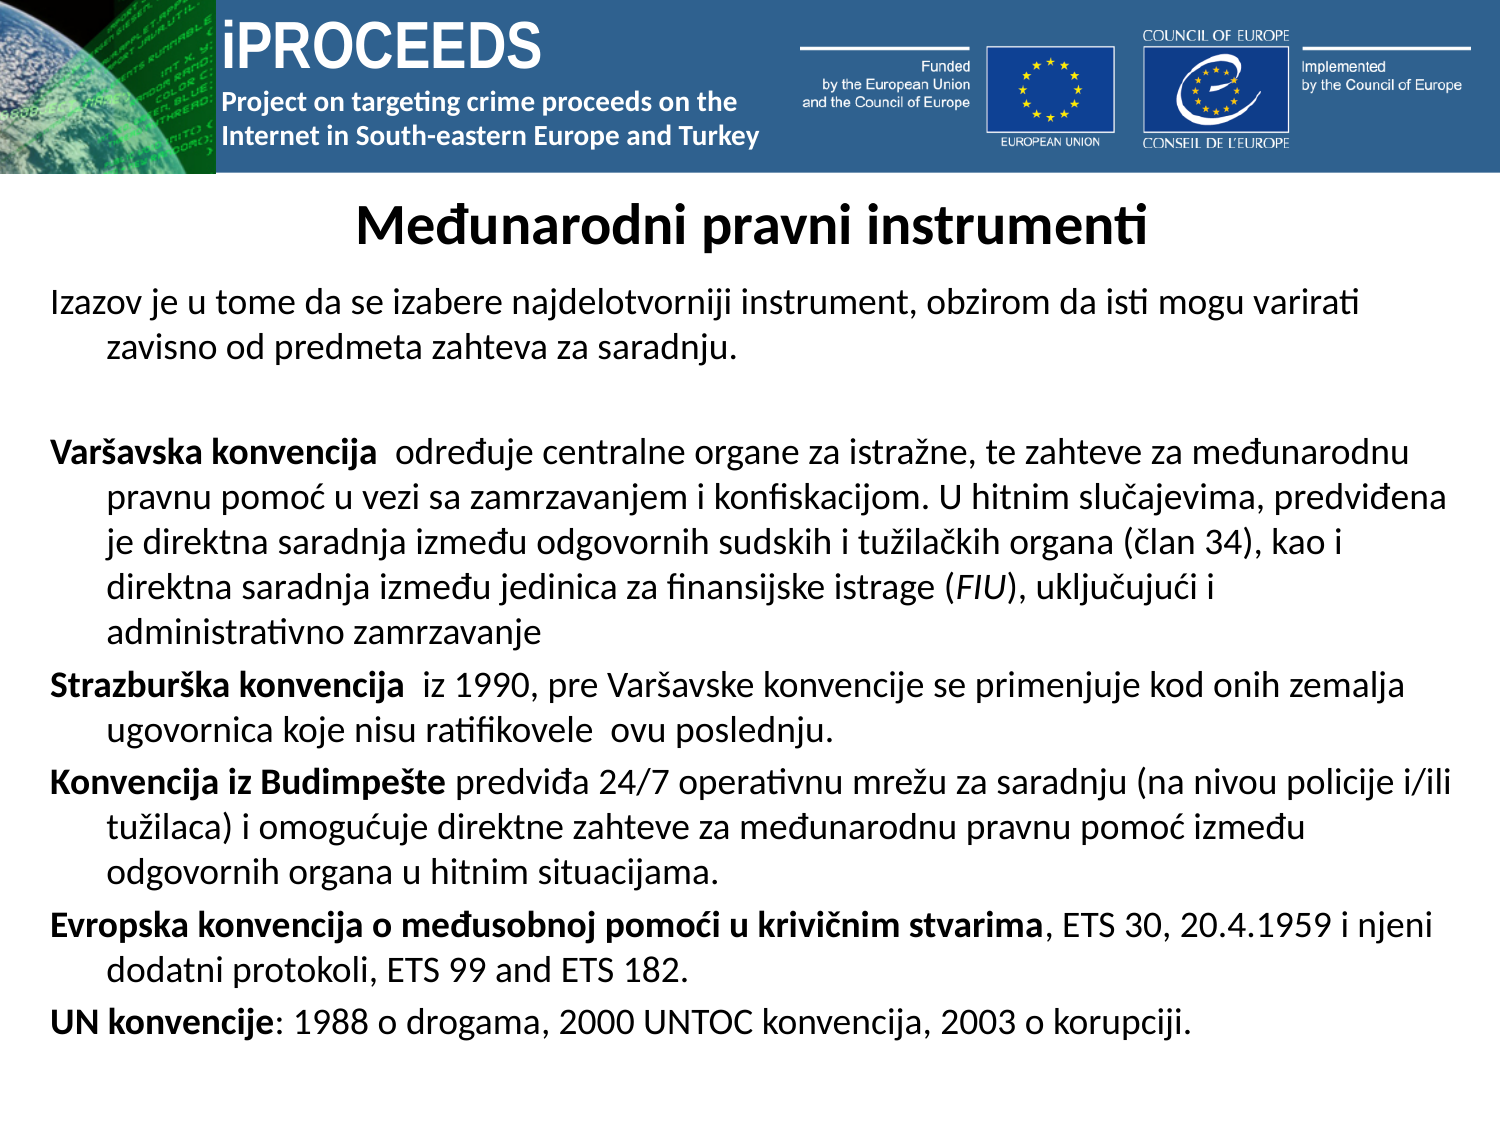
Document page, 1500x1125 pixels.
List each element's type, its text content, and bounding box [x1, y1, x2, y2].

list Izazov je u tome da se izabere najdelotvorniji instrument, obzirom da isti mogu varirati zavisno od predmeta zahteva za saradnju. Varšavska konvencija određuje centralne organe za istražne, te zahteve za međunarodnu pravnu pomoć u vezi sa zamrzavanjem i konfiskacijom. U hitnim slučajevima, predviđena je direktna saradnja između odgovornih sudskih i tužilačkih organa (član 34), kao i direktna saradnja između jedinica za finansijske istrage (FIU), uključujući i administrativno zamrzavanje Strazburška konvencija iz 1990, pre Varšavske konvencije se primenjuje kod onih zemalja ugovornica koje nisu ratifikovele ovu poslednju. Konvencija iz Budimpešte predviđa 24/7 operativnu mrežu za saradnju (na nivou policije i/ili tužilaca) i omogućuje direktne zahteve za međunarodnu pravnu pomoć između odgovornih organa u hitnim situacijama. Evropska konvencija o međusobnoj pomoći u krivičnim stvarima, ETS 30, 20.4.1959 i njeni dodatni protokoli, ETS 99 and ETS 182. UN konvencije: 1988 o drogama, 2000 UNTOC konvencija, 2003 o korupciji. [34, 269, 1477, 1067]
title Međunarodni pravni instrumenti [76, 172, 1428, 269]
picture [0, 0, 216, 174]
picture [800, 30, 1471, 148]
